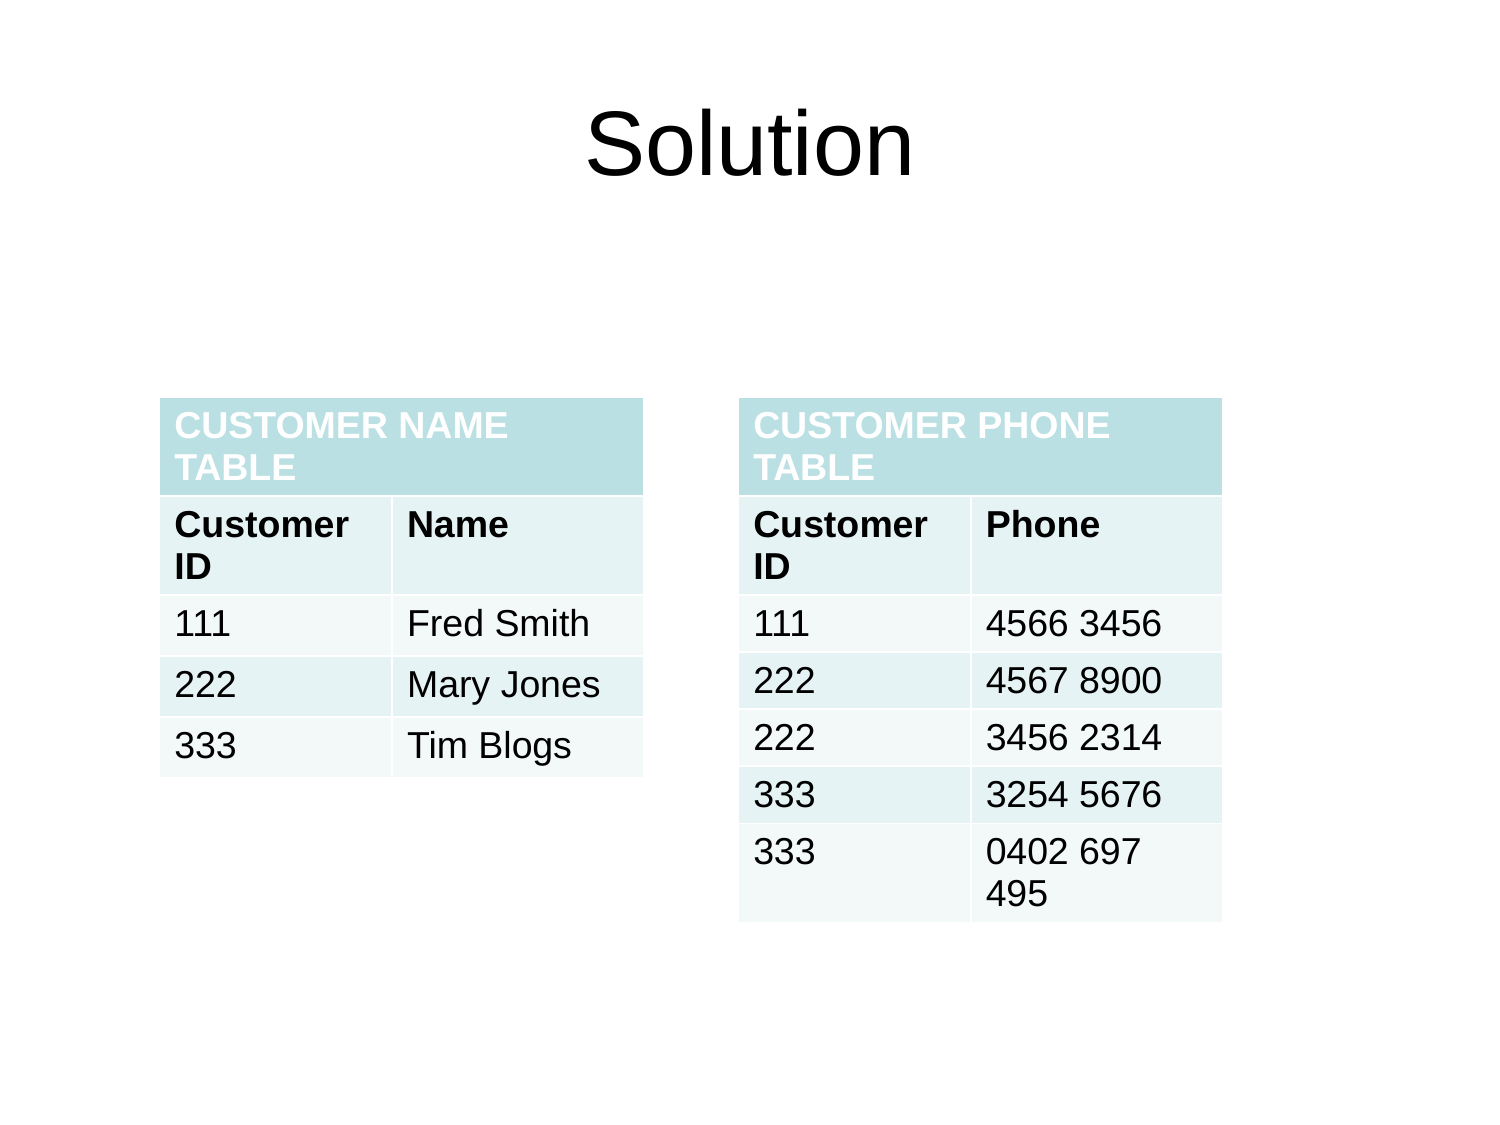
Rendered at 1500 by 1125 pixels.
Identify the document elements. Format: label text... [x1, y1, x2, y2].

table_cell Phone [972, 497, 1222, 594]
table_cell Customer ID [160, 497, 391, 594]
table_cell Mary Jones [393, 657, 643, 716]
table_cell 222 [739, 710, 970, 765]
table_cell Customer ID [739, 497, 970, 594]
table_cell 222 [739, 653, 970, 708]
table_cell 111 [739, 596, 970, 651]
table_cell 222 [160, 657, 391, 716]
table_header CUSTOMER PHONE TABLE [739, 398, 1222, 495]
table_cell 4566 3456 [972, 596, 1222, 651]
table_cell 111 [160, 596, 391, 655]
table_cell 3254 5676 [972, 767, 1222, 823]
table_cell 333 [160, 718, 391, 777]
table_cell 333 [739, 767, 970, 823]
table_cell 333 [739, 824, 970, 922]
table_header CUSTOMER NAME TABLE [160, 398, 643, 495]
table_cell Fred Smith [393, 596, 643, 655]
table_cell Tim Blogs [393, 718, 643, 777]
table_cell 3456 2314 [972, 710, 1222, 765]
table_cell 0402 697 495 [972, 824, 1222, 922]
table_cell Name [393, 497, 643, 594]
table_cell 4567 8900 [972, 653, 1222, 708]
title Solution [74, 44, 1426, 233]
